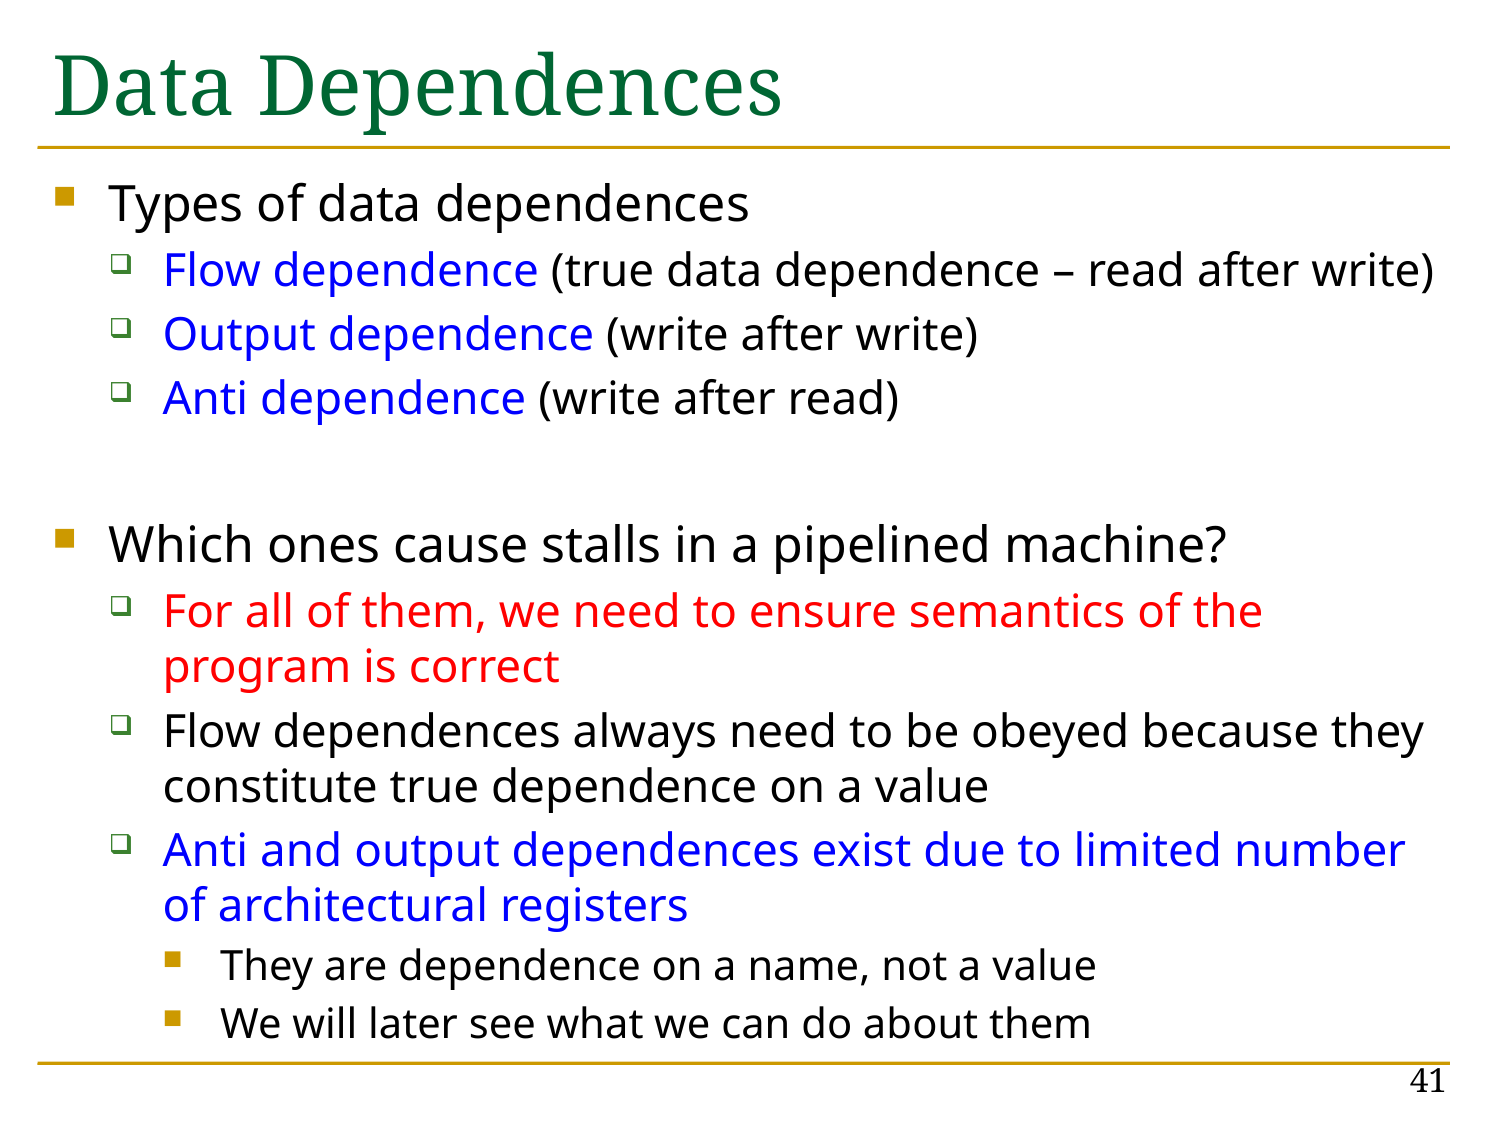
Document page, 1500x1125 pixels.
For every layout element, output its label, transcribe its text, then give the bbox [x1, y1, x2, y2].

list Types of data dependences Flow dependence (true data dependence – read after write) Output dependence (write after write) Anti dependence (write after read) Which ones cause stalls in a pipelined machine? For all of them, we need to ensure semantics of the program is correct Flow dependences always need to be obeyed because they constitute true dependence on a value Anti and output dependences exist due to limited number of architectural registers They are dependence on a name, not a value We will later see what we can do about them [37, 163, 1450, 1016]
title Data Dependences [37, 24, 1450, 163]
slide_number 41 [1111, 1036, 1462, 1112]
